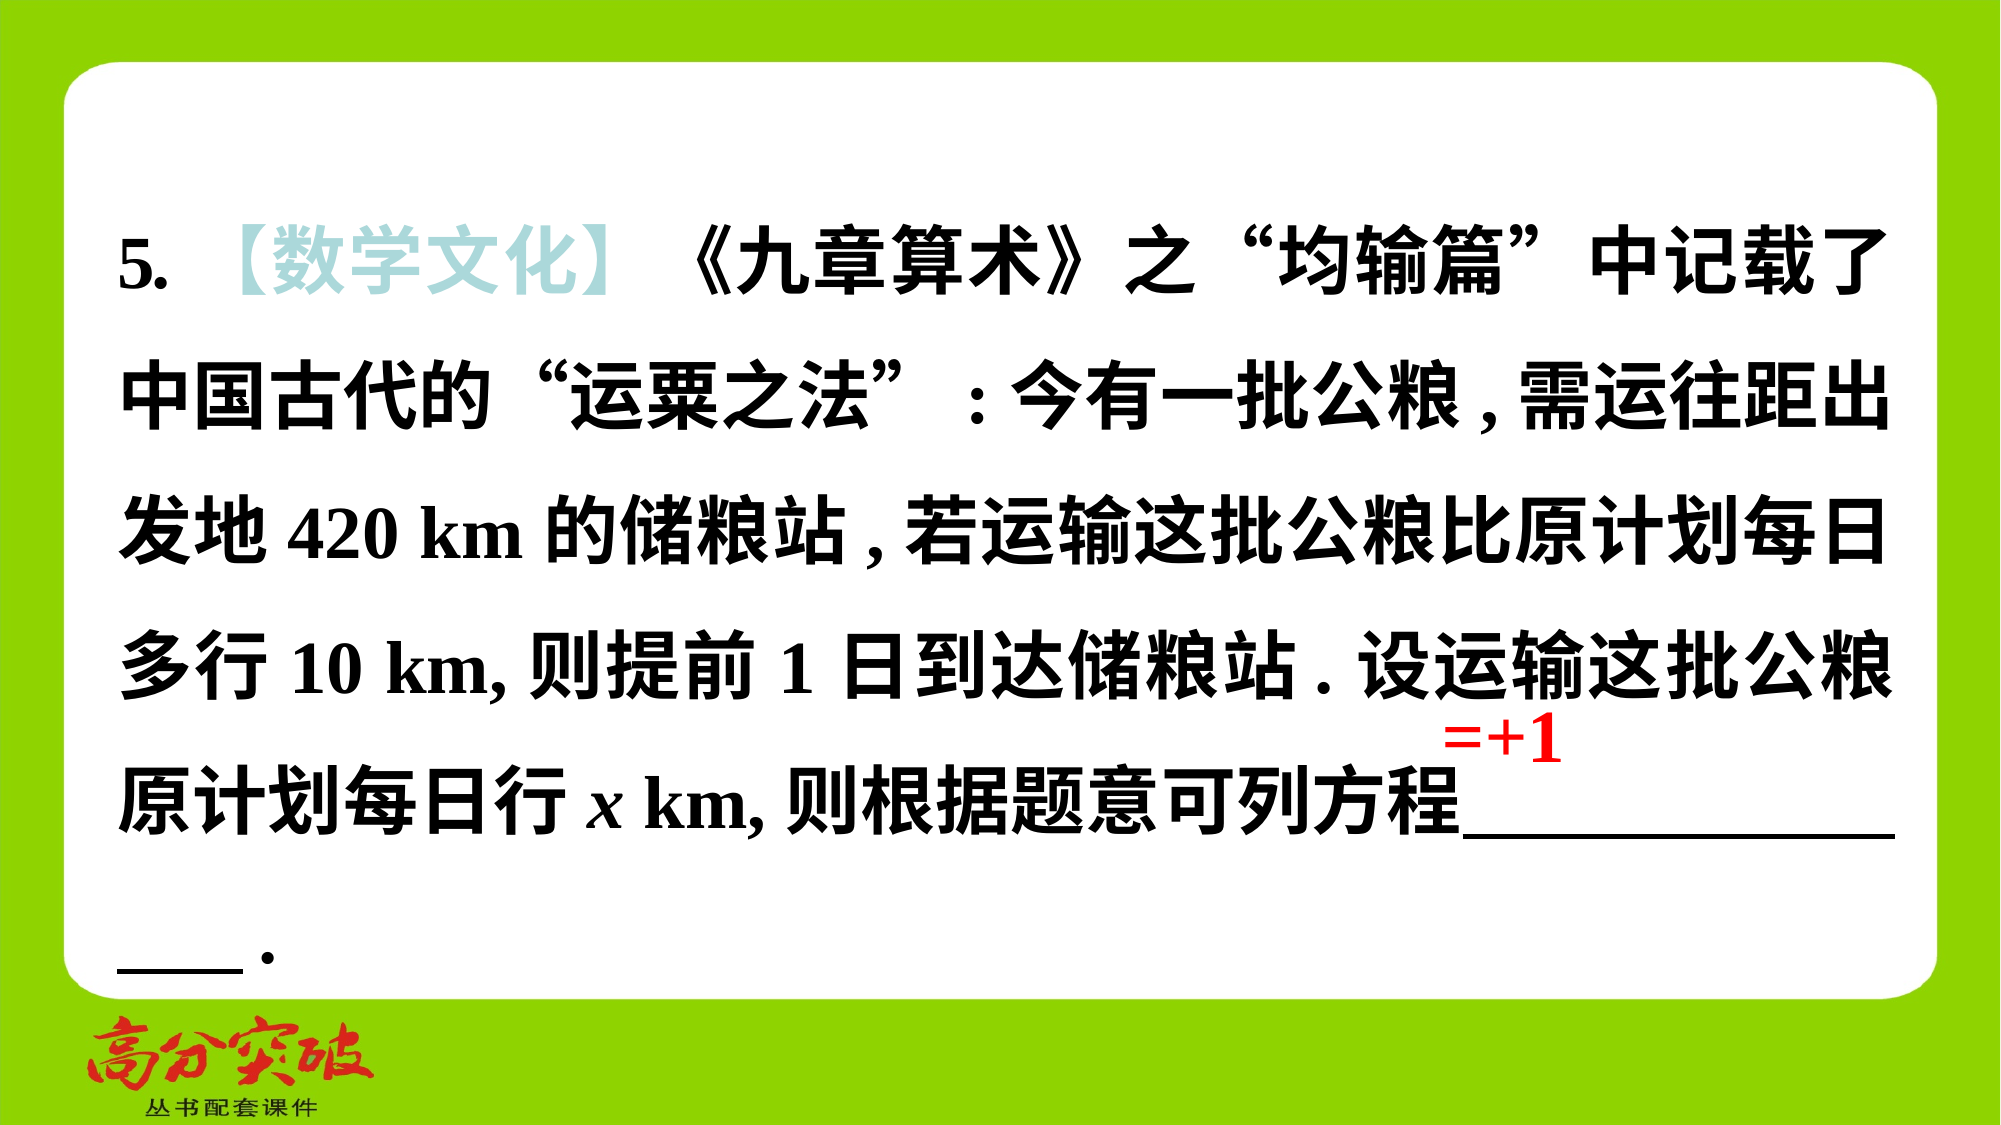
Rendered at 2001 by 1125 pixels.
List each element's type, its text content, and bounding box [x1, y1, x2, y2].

picture [0, 0, 2001, 1125]
text_box 5.【数学文化】《九章算术》之“均输篇”中记载了中国古代的“运粟之法”:今有一批公粮,需运往距出发地420 km的储粮站,若运输这批公粮比原计划每日多行10 km,则提前1日到达储粮站.设运输这批公粮原计划每日行x km,则根据题意可列方程 . [102, 160, 1910, 986]
